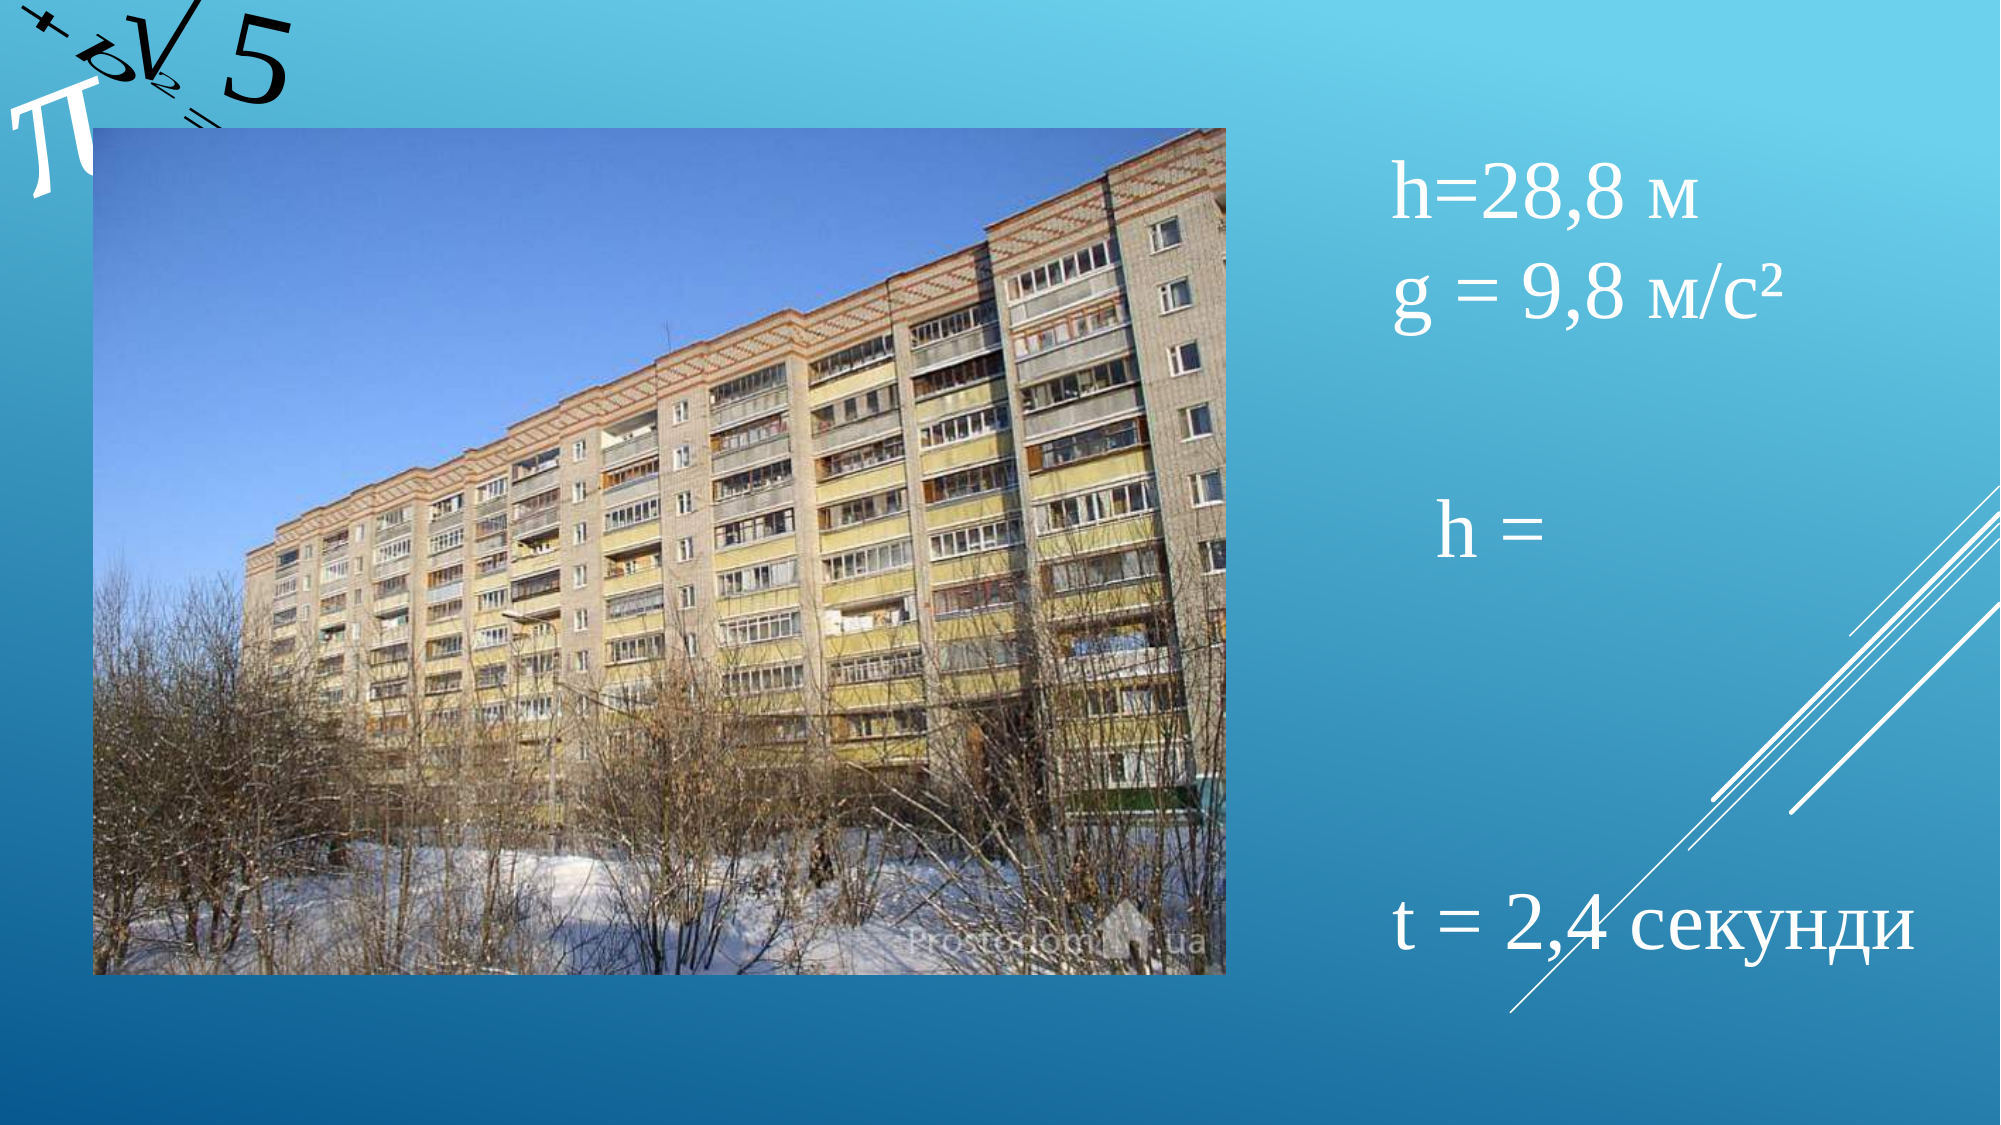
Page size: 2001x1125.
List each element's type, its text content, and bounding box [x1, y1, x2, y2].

text_box π [0, 0, 93, 249]
text_box h=28,8 м g = 9,8 м/с² [1377, 128, 1801, 343]
text_box t = 2,4 секунди [1377, 858, 1953, 974]
picture [93, 127, 1226, 976]
